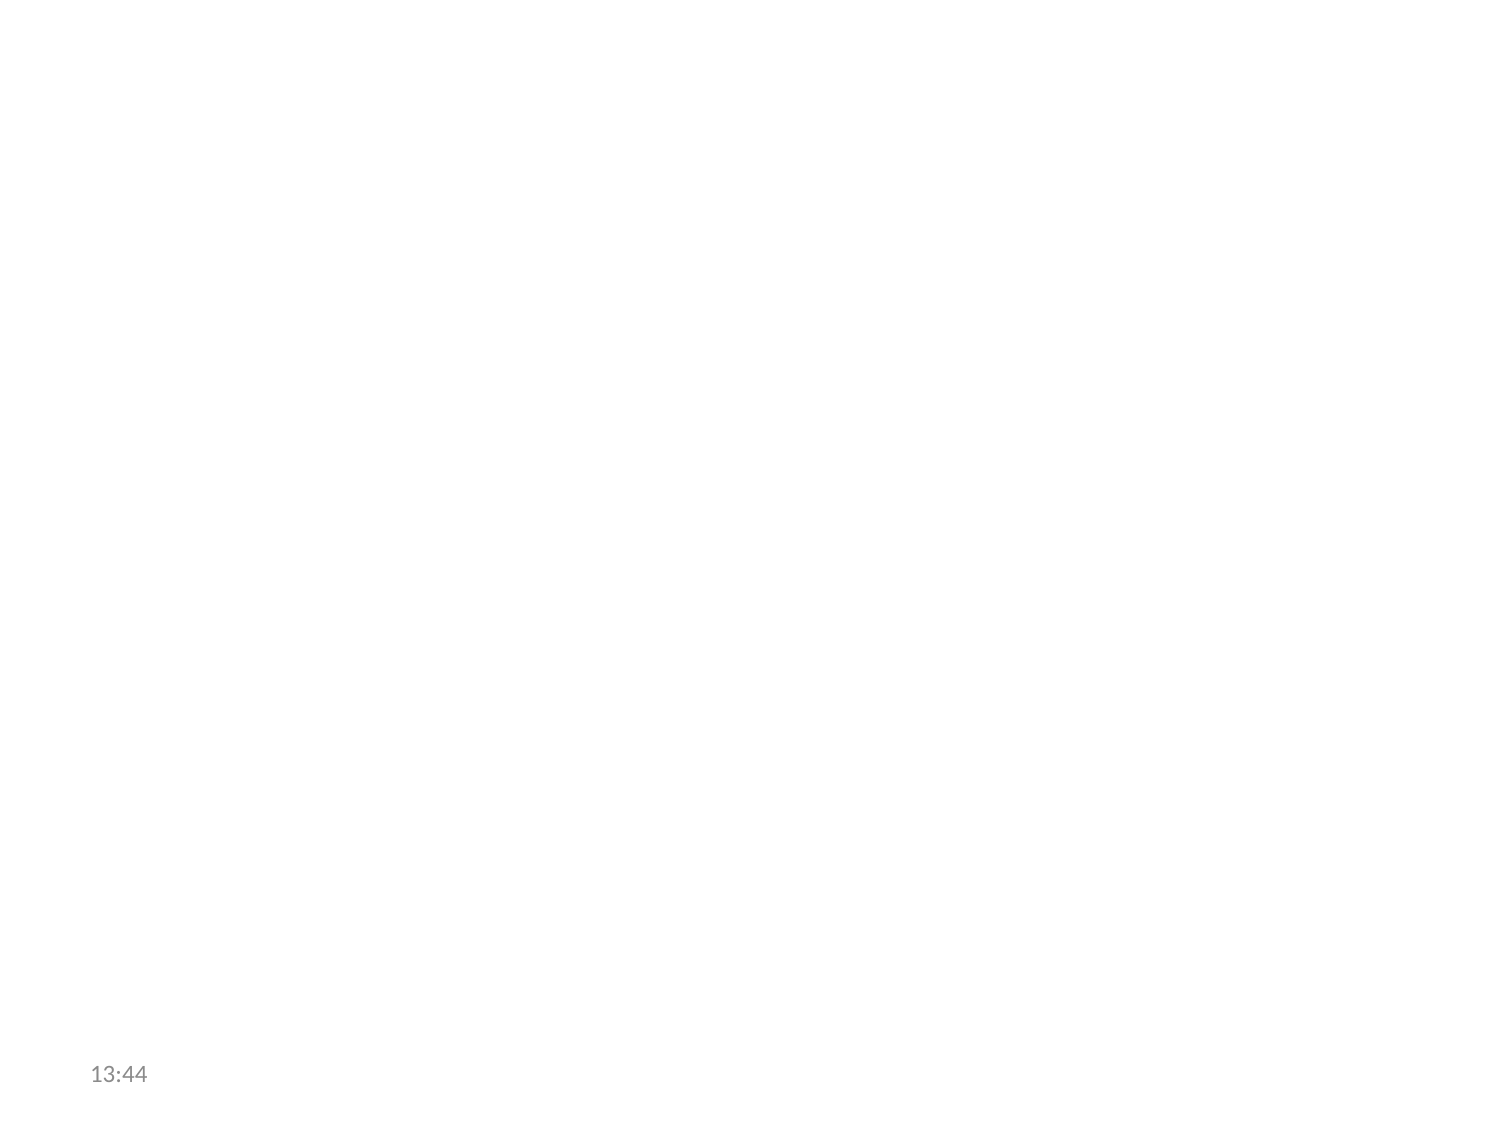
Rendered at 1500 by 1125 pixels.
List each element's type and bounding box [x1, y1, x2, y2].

slide_number [75, 1042, 425, 1103]
